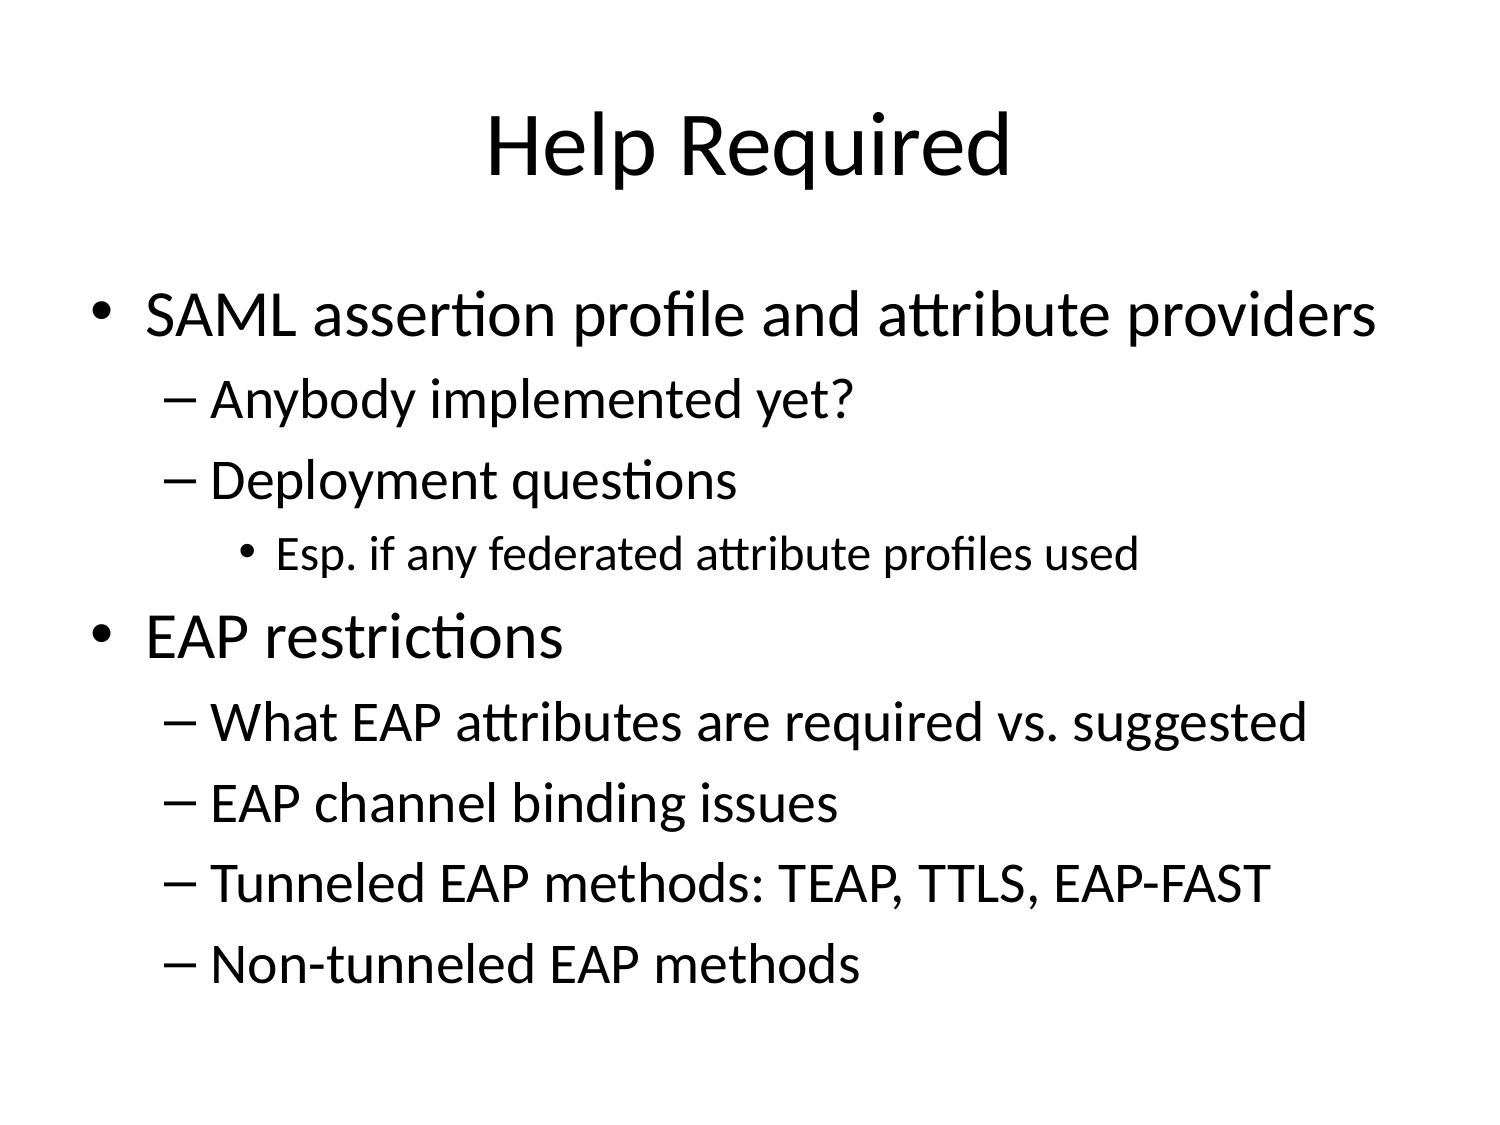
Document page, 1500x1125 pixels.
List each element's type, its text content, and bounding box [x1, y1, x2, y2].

list SAML assertion profile and attribute providers Anybody implemented yet? Deployment questions Esp. if any federated attribute profiles used EAP restrictions What EAP attributes are required vs. suggested EAP channel binding issues Tunneled EAP methods: TEAP, TTLS, EAP-FAST Non-tunneled EAP methods [75, 262, 1425, 1005]
title Help Required [75, 45, 1425, 233]
